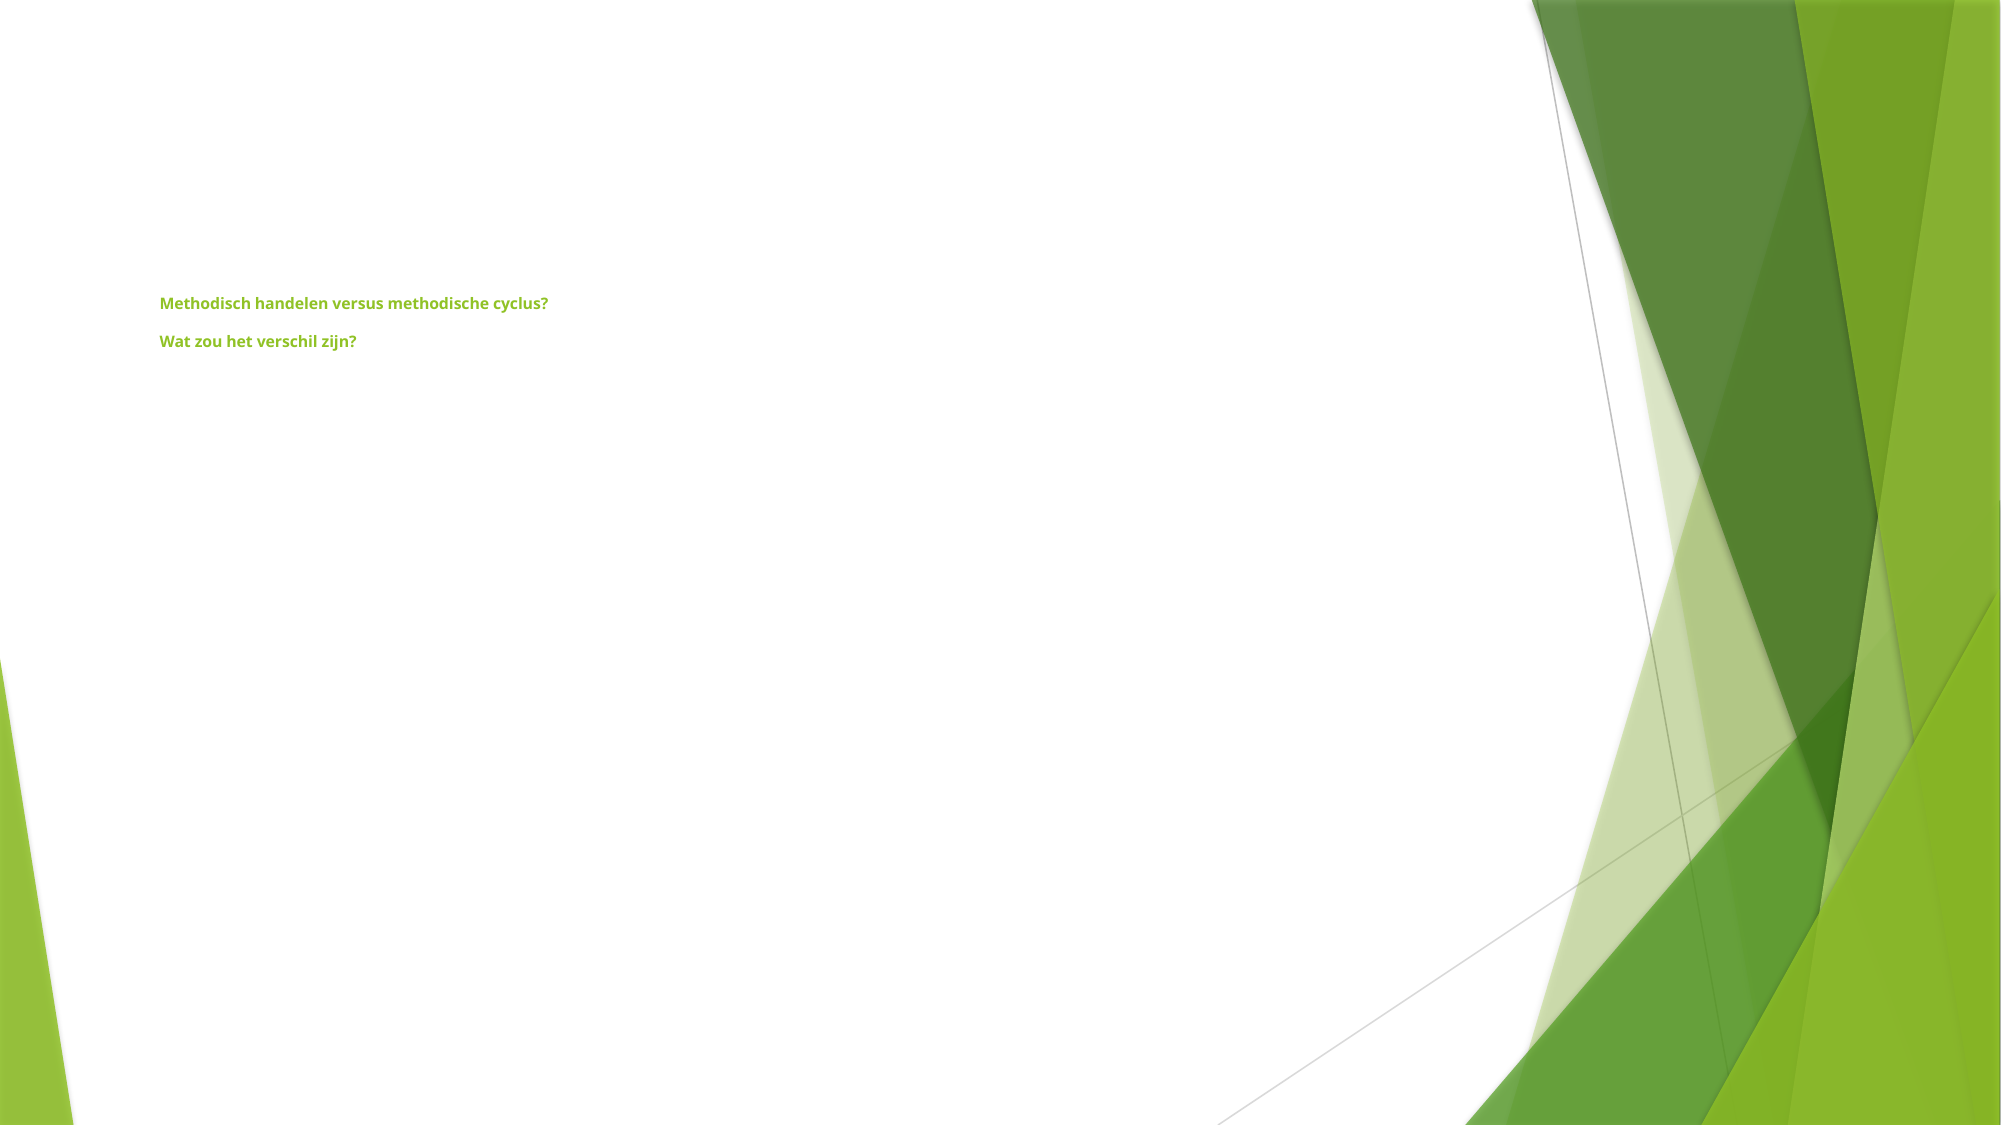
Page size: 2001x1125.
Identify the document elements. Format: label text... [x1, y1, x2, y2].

title Methodisch handelen versus methodische cyclus? Wat zou het verschil zijn? [144, 267, 1625, 485]
